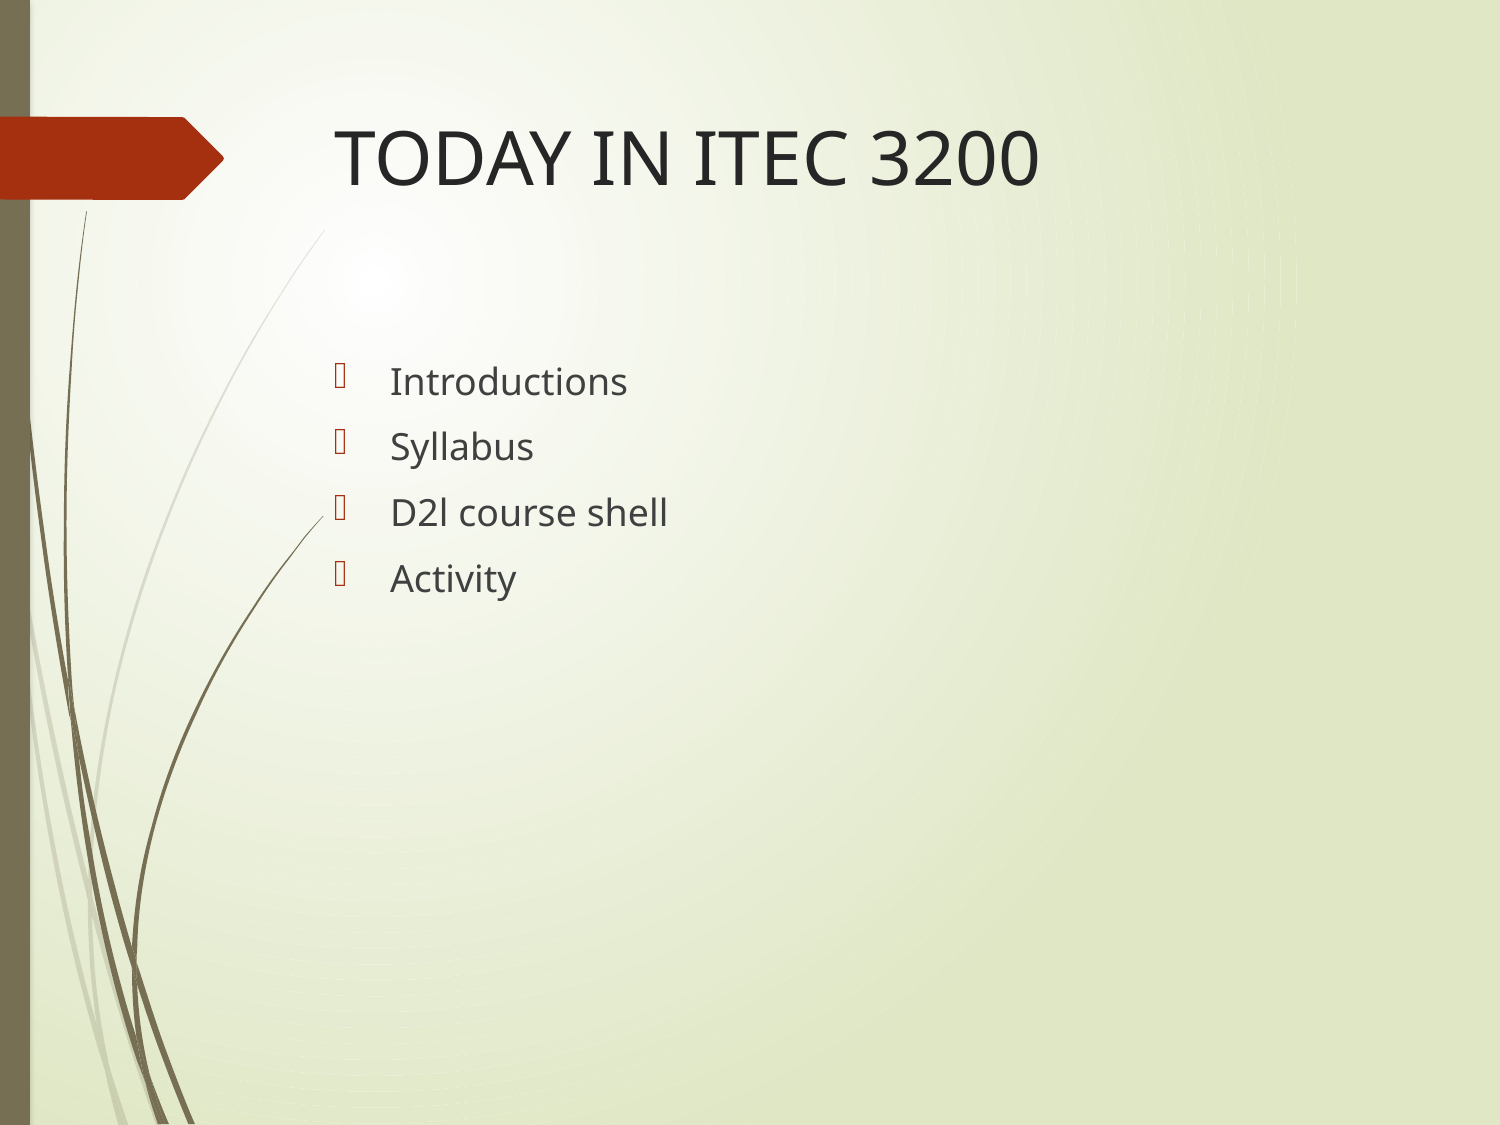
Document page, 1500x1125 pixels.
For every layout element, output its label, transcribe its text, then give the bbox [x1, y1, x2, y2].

list Introductions Syllabus D2l course shell Activity [318, 350, 1400, 970]
title TODAY IN ITEC 3200 [319, 102, 1400, 313]
